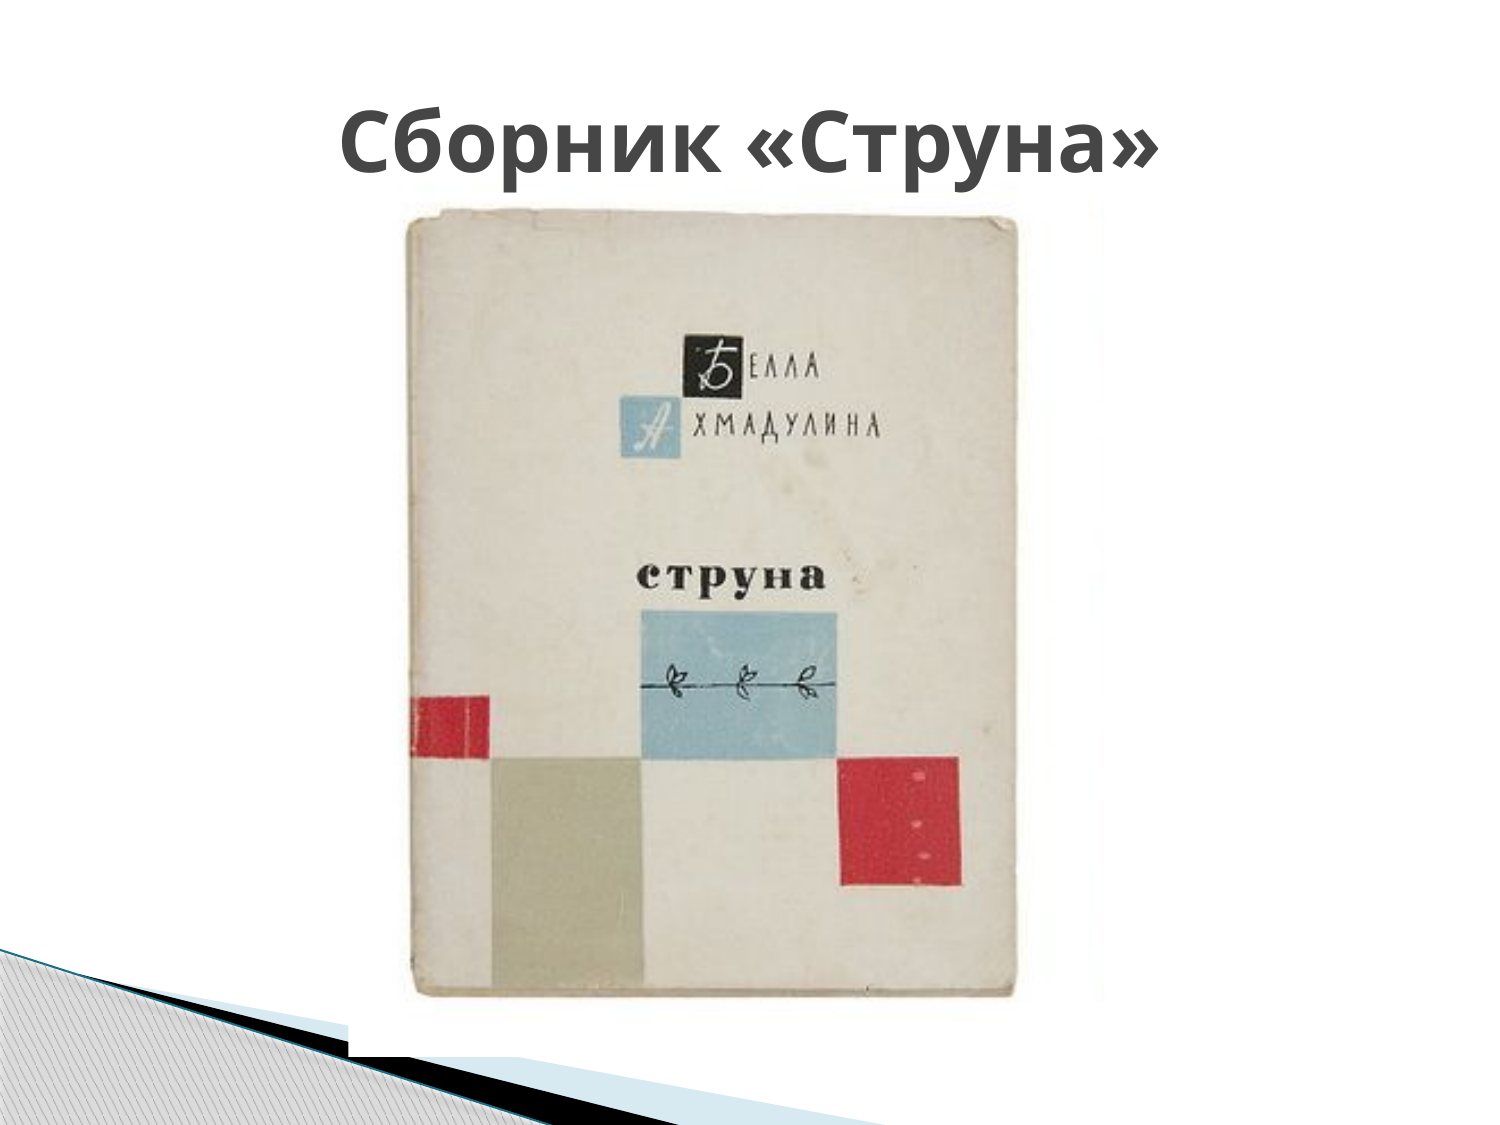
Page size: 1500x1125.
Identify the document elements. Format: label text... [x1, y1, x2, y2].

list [348, 148, 1105, 1057]
title Сборник «Струна» [75, 45, 1425, 233]
